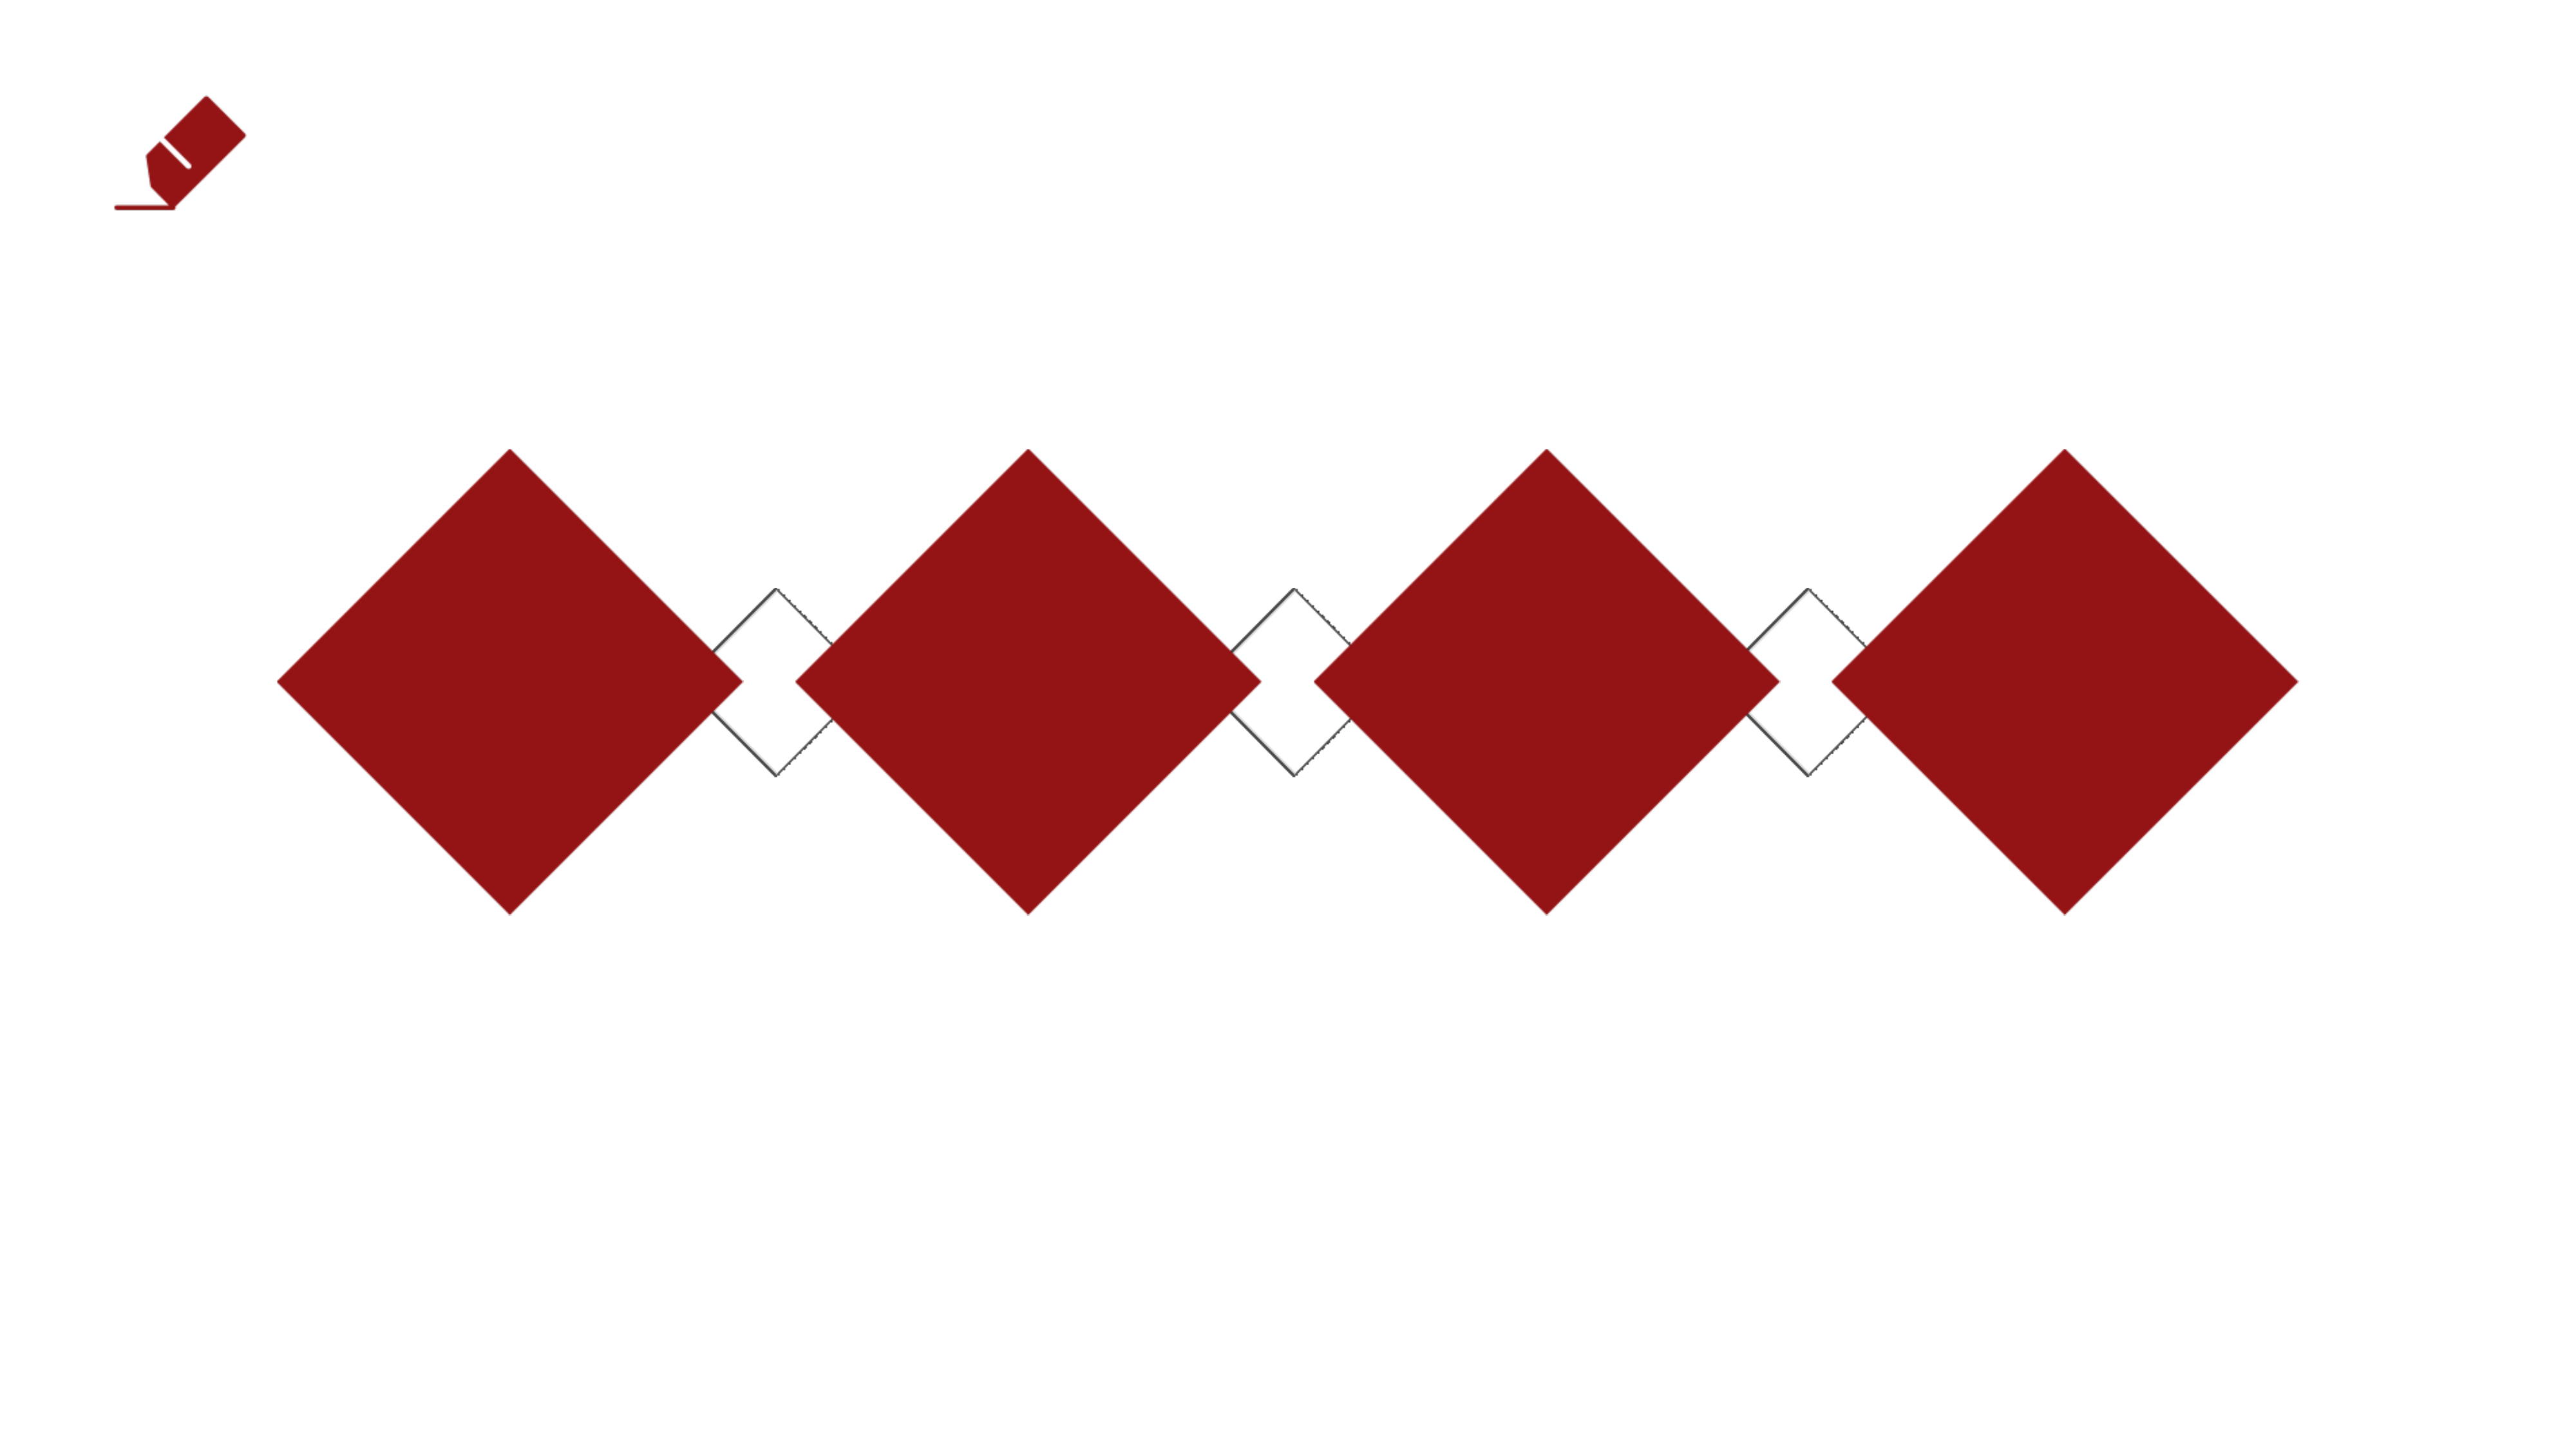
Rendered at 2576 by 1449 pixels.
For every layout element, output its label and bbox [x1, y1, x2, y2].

picture [95, 69, 256, 230]
picture [277, 449, 2299, 916]
